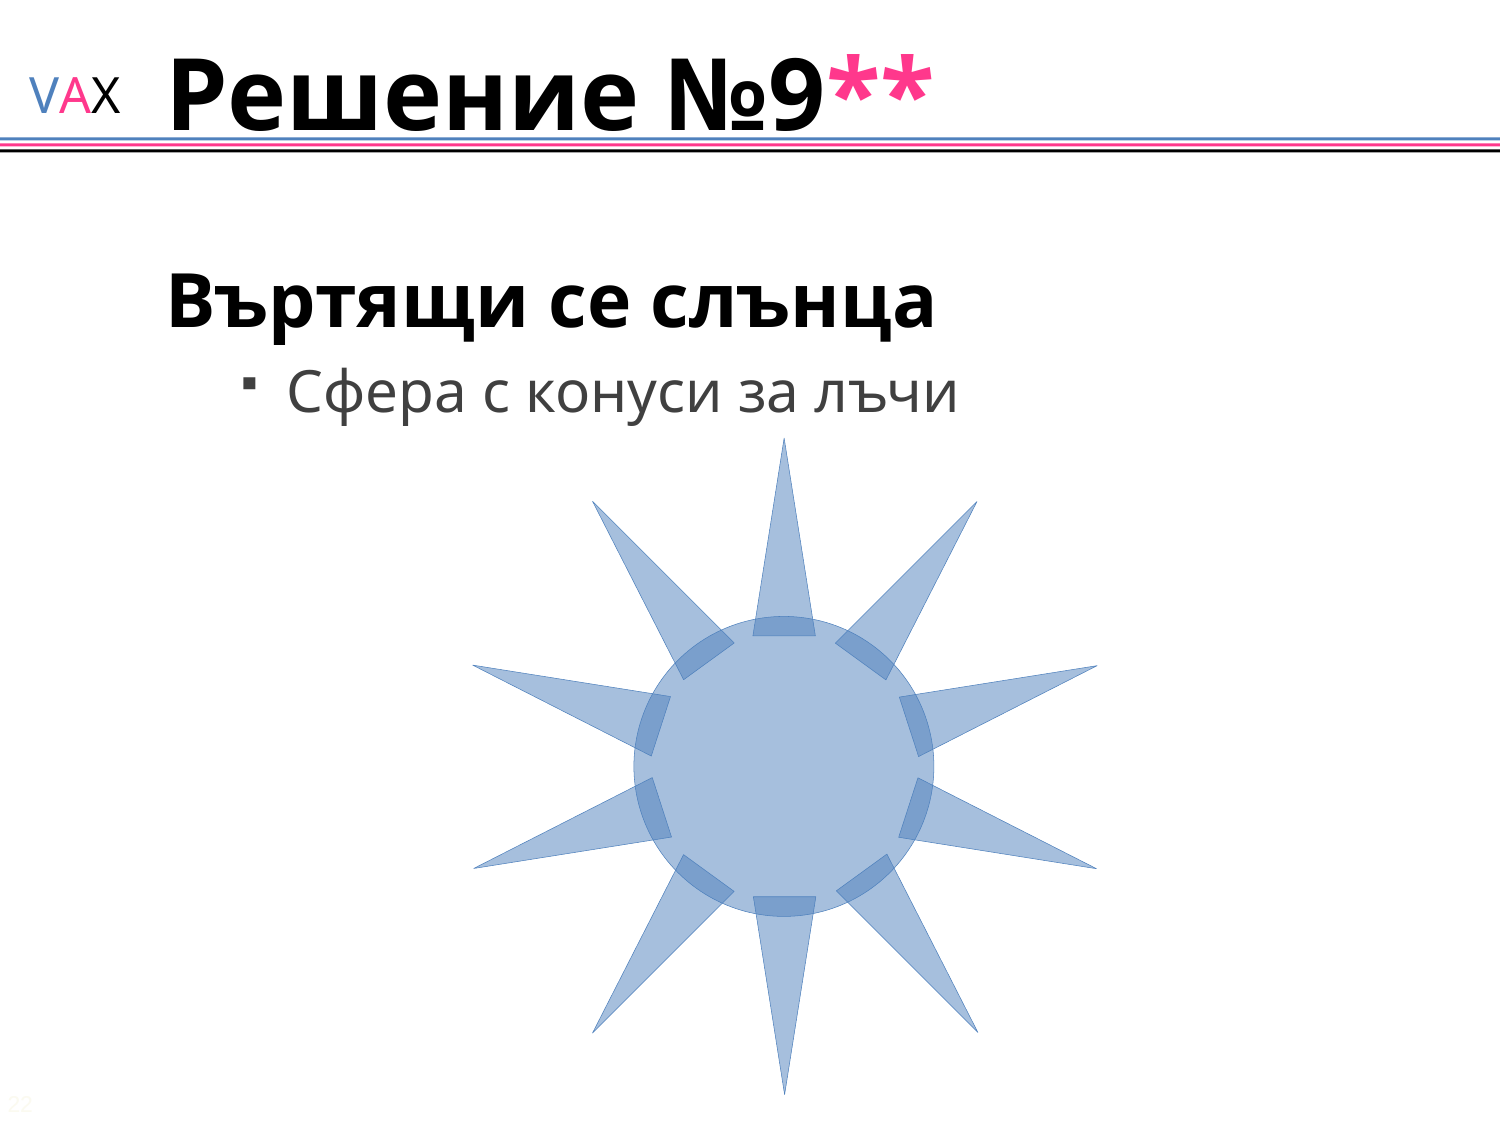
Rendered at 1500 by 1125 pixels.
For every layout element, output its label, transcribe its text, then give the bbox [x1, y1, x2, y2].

title Решение №9** [0, 37, 1500, 144]
list Въртящи се слънца Сфера с конуси за лъчи [150, 200, 1488, 1113]
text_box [487, 437, 1103, 1101]
